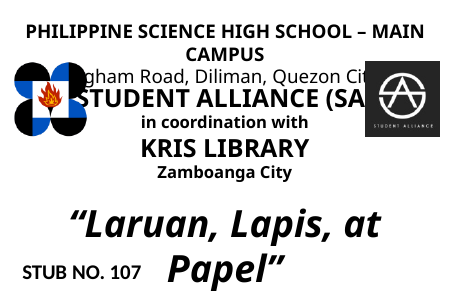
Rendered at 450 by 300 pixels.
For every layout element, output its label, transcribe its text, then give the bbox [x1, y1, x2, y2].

picture [364, 60, 441, 137]
text_box PHILIPPINE SCIENCE HIGH SCHOOL – MAIN CAMPUS Agham Road, Diliman, Quezon City [0, 12, 450, 74]
text_box “Laruan, Lapis, at Papel” [0, 192, 450, 298]
picture [12, 60, 88, 137]
text_box STUB NO. 107 [7, 251, 213, 292]
text_box STUDENT ALLIANCE (SA) in coordination with KRIS LIBRARY Zamboanga City [0, 74, 450, 190]
